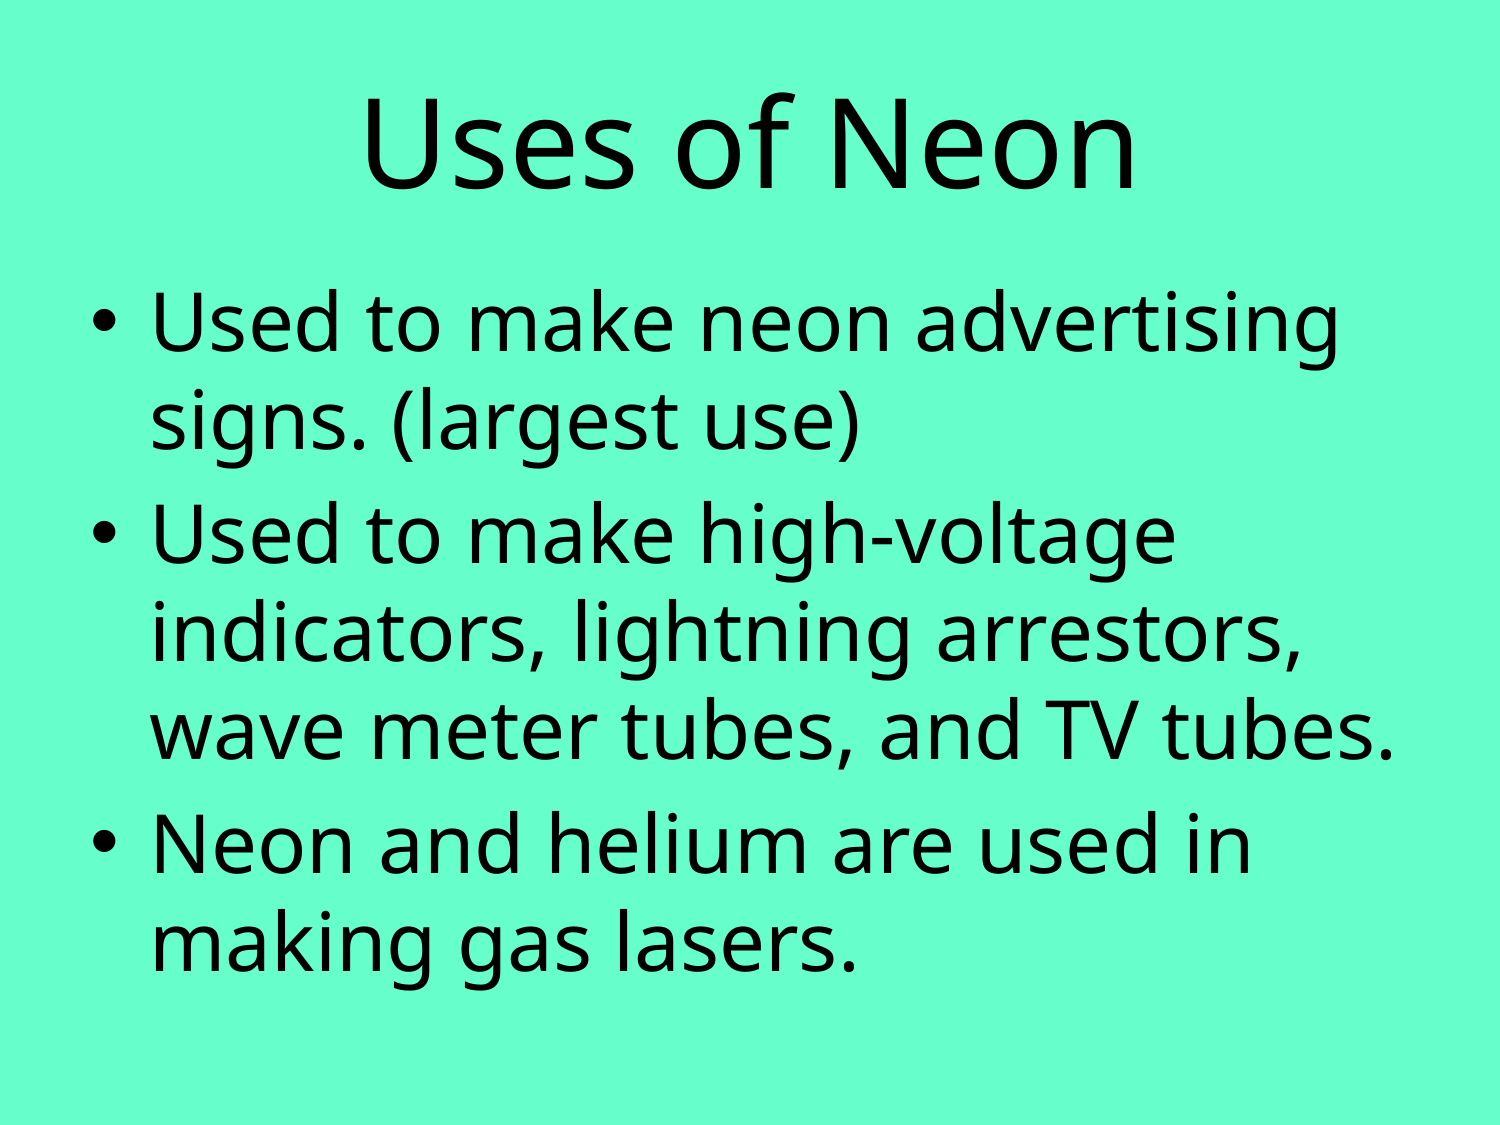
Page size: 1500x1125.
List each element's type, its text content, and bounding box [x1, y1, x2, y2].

title Uses of Neon [75, 45, 1425, 233]
list Used to make neon advertising signs. (largest use) Used to make high-voltage indicators, lightning arrestors, wave meter tubes, and TV tubes. Neon and helium are used in making gas lasers. [75, 262, 1425, 1005]
